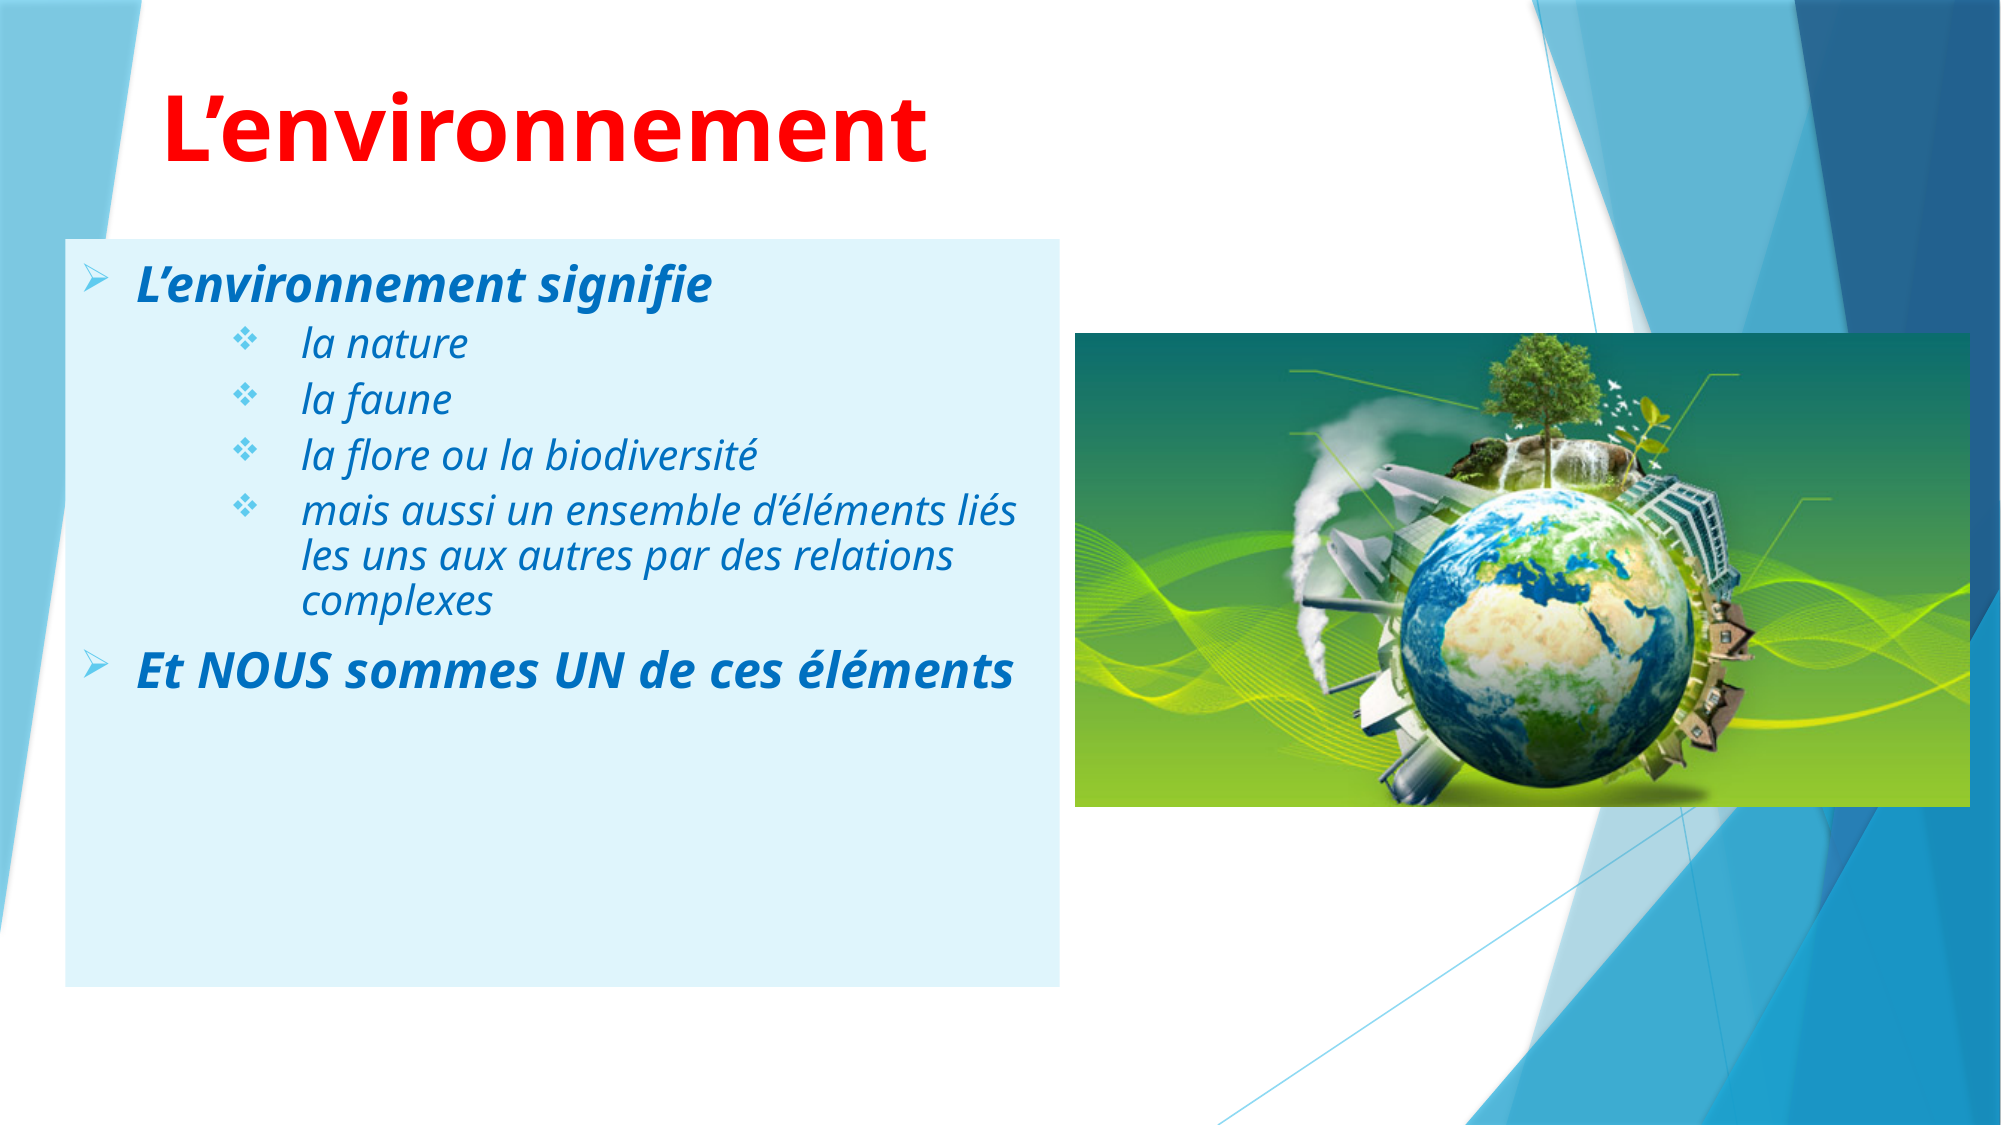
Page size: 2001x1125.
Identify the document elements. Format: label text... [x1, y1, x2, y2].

subtitle L’environnement signifie la nature la faune la flore ou la biodiversité mais aussi un ensemble d’éléments liés les uns aux autres par des relations complexes Et NOUS sommes UN de ces éléments [65, 239, 1060, 987]
title L’environnement [145, 9, 1926, 187]
picture [1074, 333, 1971, 808]
